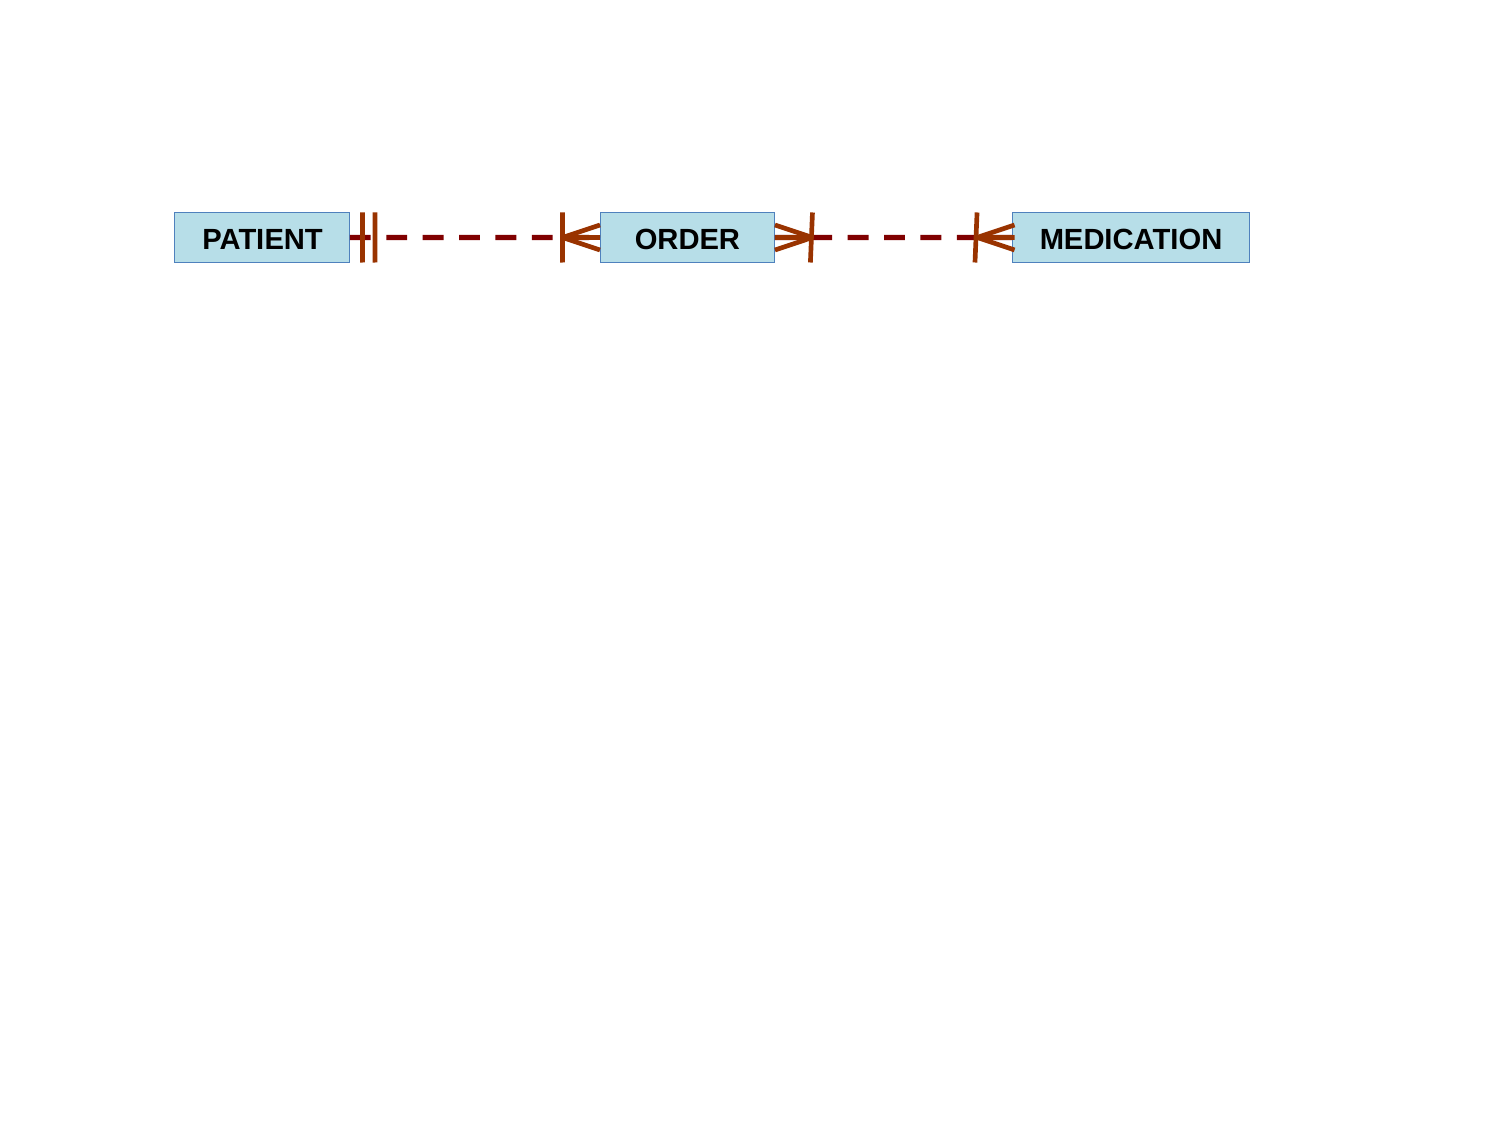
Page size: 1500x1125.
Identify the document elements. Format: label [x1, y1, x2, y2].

text_box [174, 212, 1251, 263]
